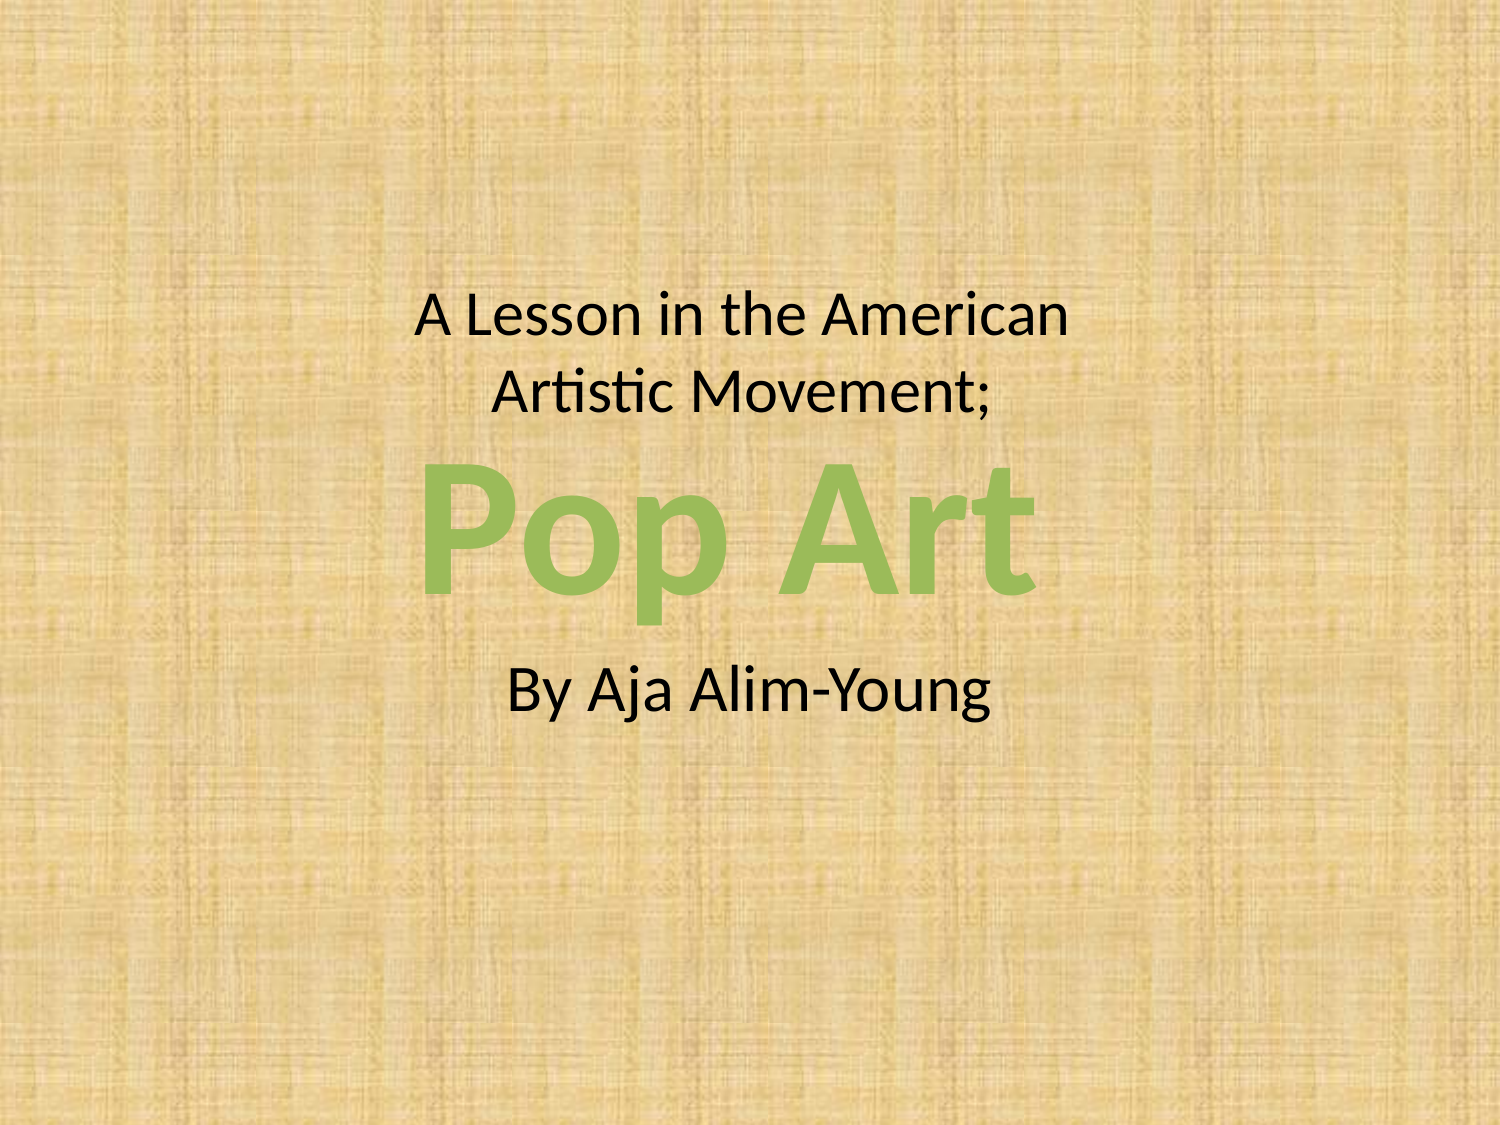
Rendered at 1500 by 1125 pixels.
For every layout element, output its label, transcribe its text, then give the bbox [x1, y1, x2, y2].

subtitle By Aja Alim-Young [225, 637, 1275, 925]
picture [0, 0, 1500, 1125]
title A Lesson in the American Artistic Movement; [112, 262, 1388, 504]
text_box Pop Art [287, 387, 1213, 643]
